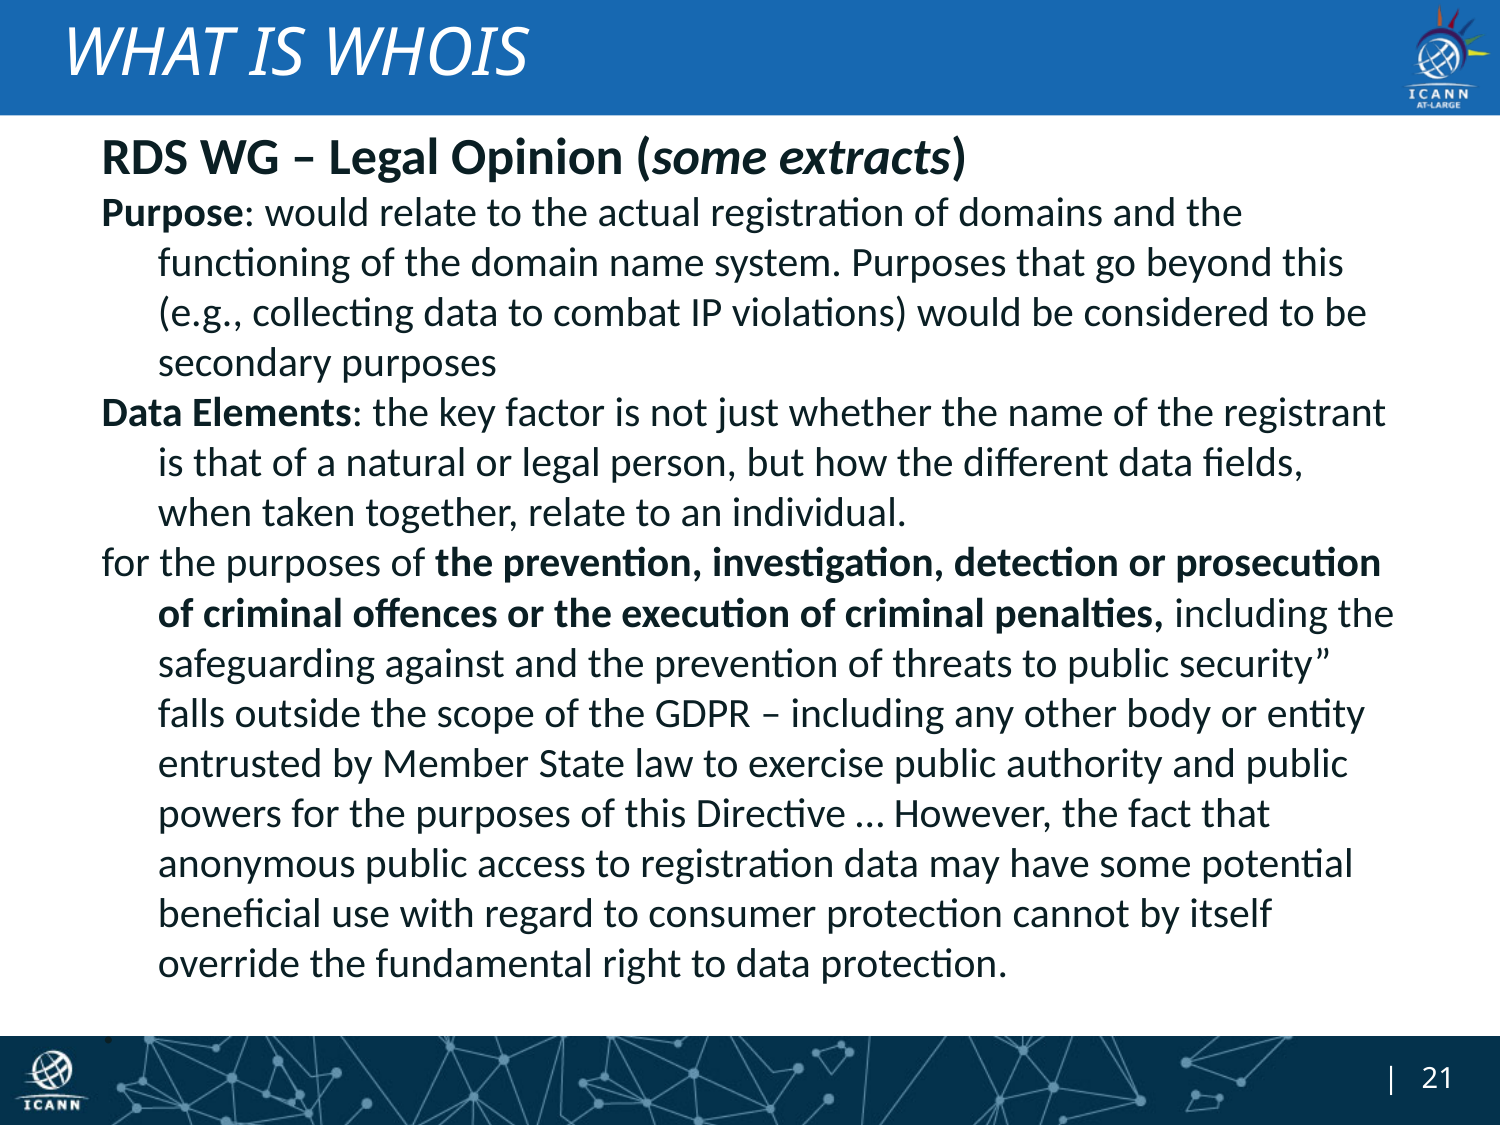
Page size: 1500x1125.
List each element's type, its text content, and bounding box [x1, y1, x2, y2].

title WHAT IS WHOIS [0, 0, 1388, 116]
picture [1389, 0, 1493, 112]
title WHAT IS WHOIS [1493, 0, 1500, 116]
picture [1417, 1036, 1500, 1125]
text_box RDS WG – Legal Opinion (some extracts) Purpose: would relate to the actual registration of domains and the functioning of the domain name system. Purposes that go beyond this (e.g., collecting data to combat IP violations) would be considered to be secondary purposes Data Elements: the key factor is not just whether the name of the registrant is that of a natural or legal person, but how the different data fields, when taken together, relate to an individual. for the purposes of the prevention, investigation, detection or prosecution of criminal offences or the execution of criminal penalties, including the safeguarding against and the prevention of threats to public security” falls outside the scope of the GDPR – including any other body or entity entrusted by Member State law to exercise public authority and public powers for the purposes of this Directive … However, the fact that anonymous public access to registration data may have some potential beneficial use with regard to consumer protection cannot by itself override the fundamental right to data protection. . [86, 116, 1417, 1125]
picture [0, 1036, 86, 1125]
